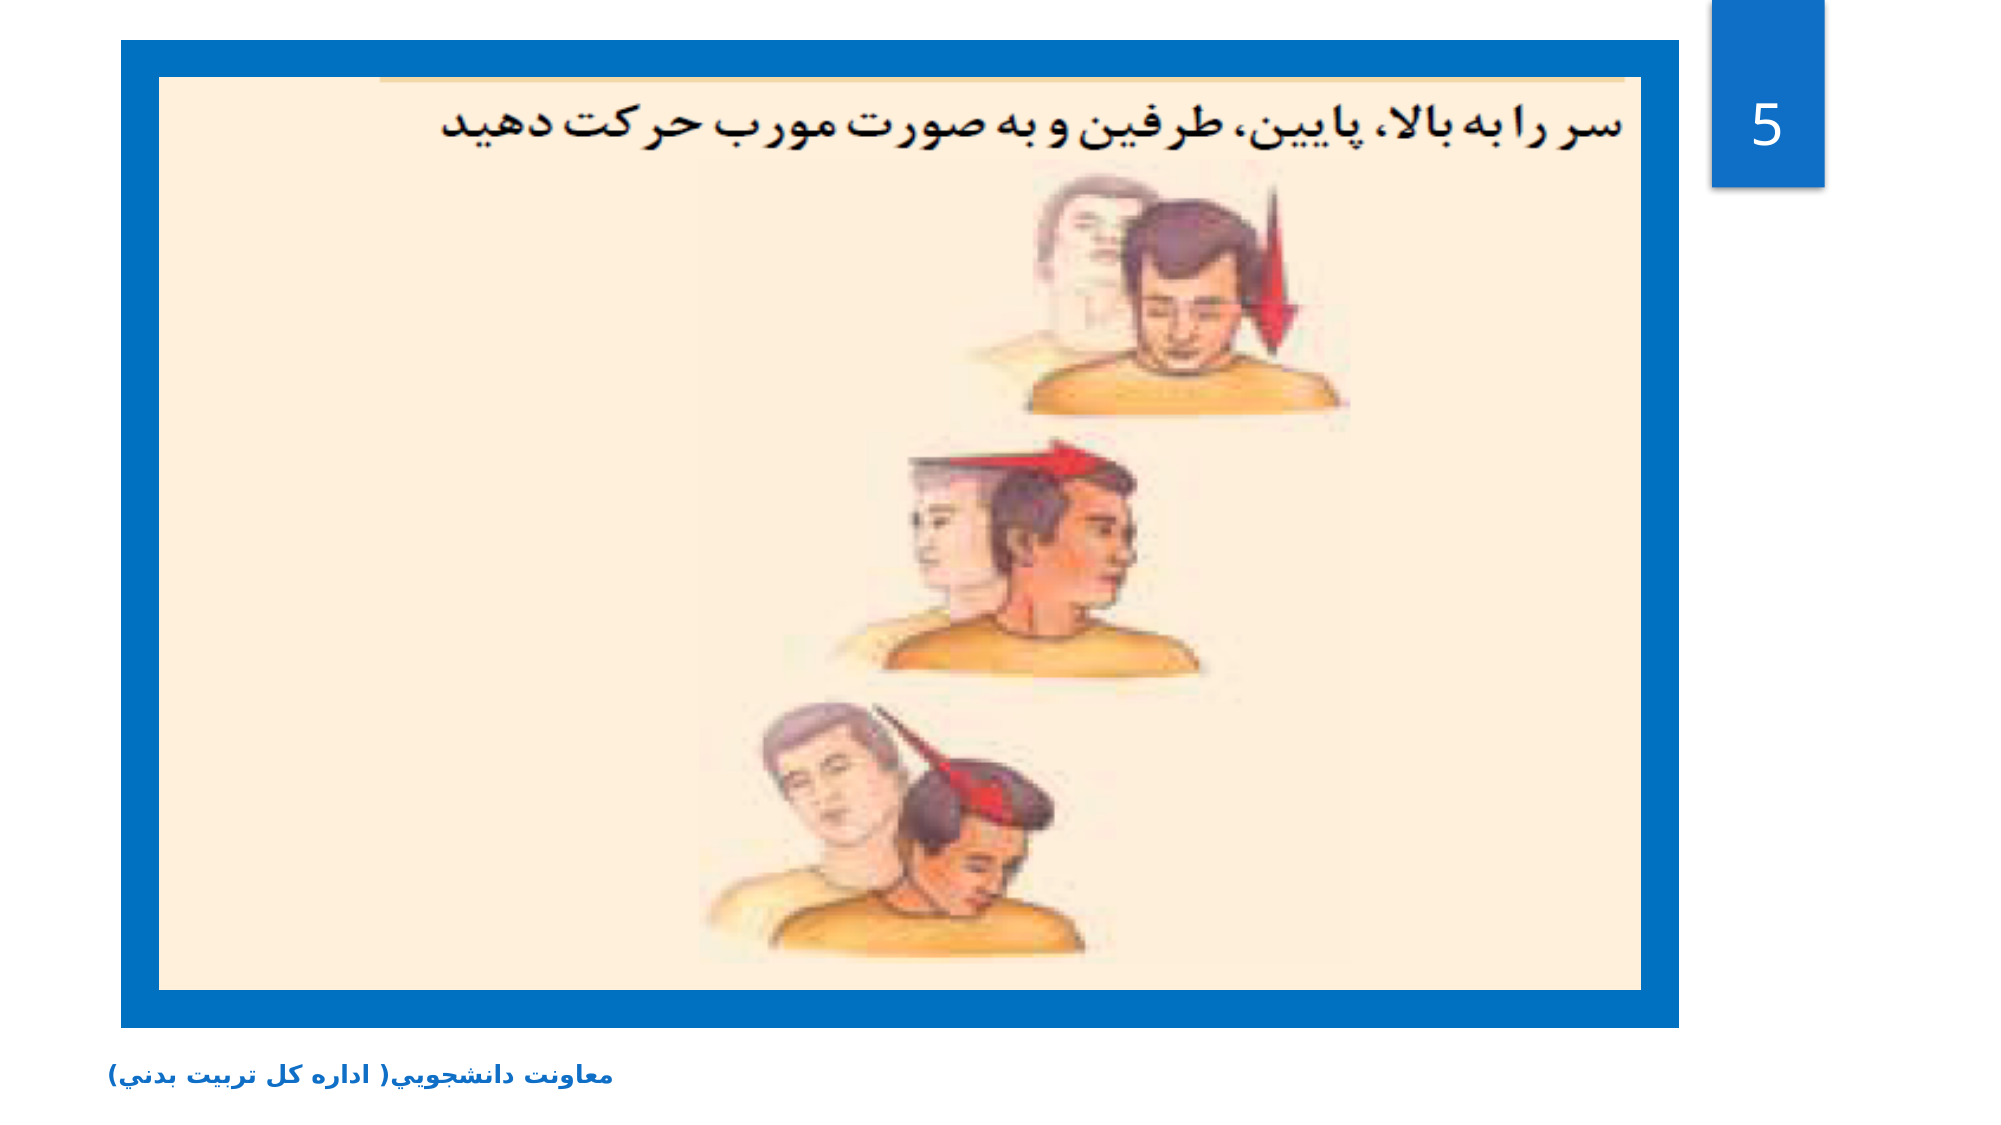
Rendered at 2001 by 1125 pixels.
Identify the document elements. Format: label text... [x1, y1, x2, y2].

picture [158, 76, 1642, 991]
slide_number 5 [1698, 48, 1836, 175]
footer معاونت دانشجويي( اداره كل تربيت بدني) [92, 1048, 726, 1099]
